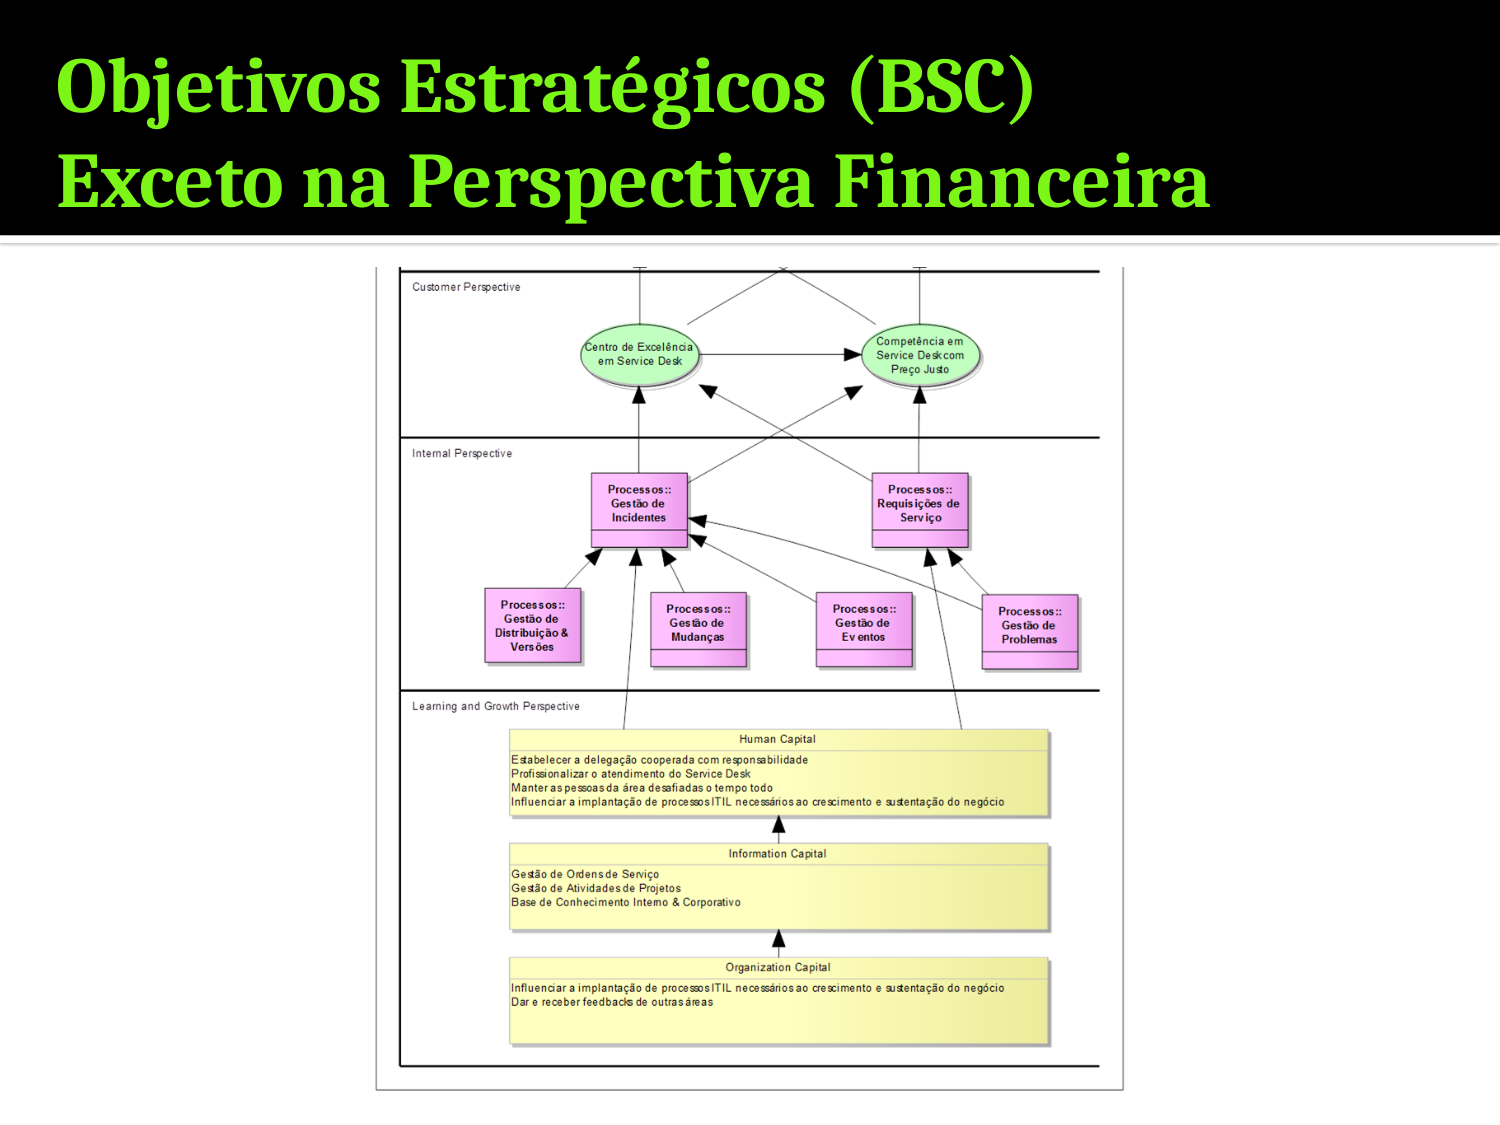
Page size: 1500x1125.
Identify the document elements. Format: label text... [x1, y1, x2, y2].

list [373, 267, 1127, 1094]
title Objetivos Estratégicos (BSC) Exceto na Perspectiva Financeira [41, 25, 1459, 231]
